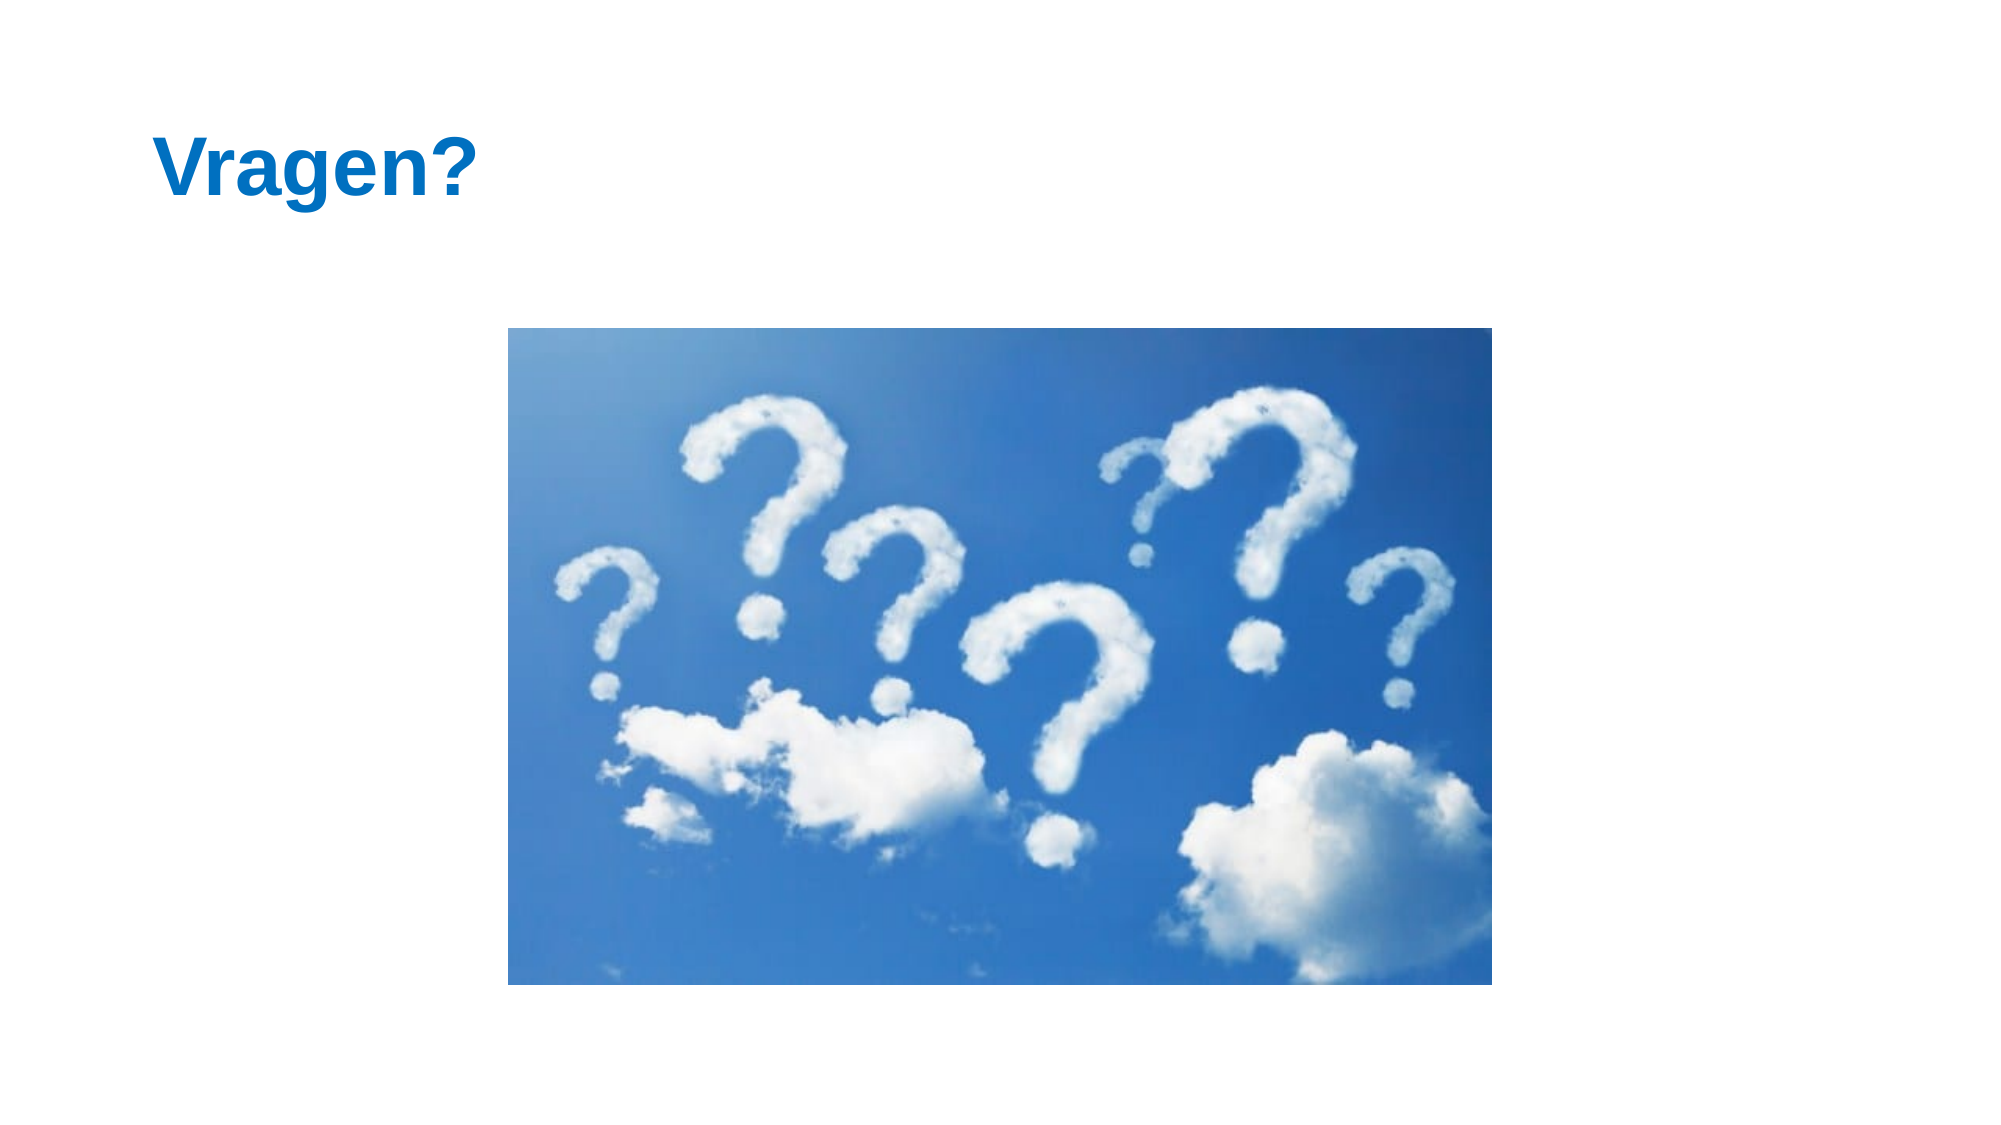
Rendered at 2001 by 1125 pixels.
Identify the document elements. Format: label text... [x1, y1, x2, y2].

title Vragen? [137, 59, 1863, 278]
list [508, 328, 1492, 985]
